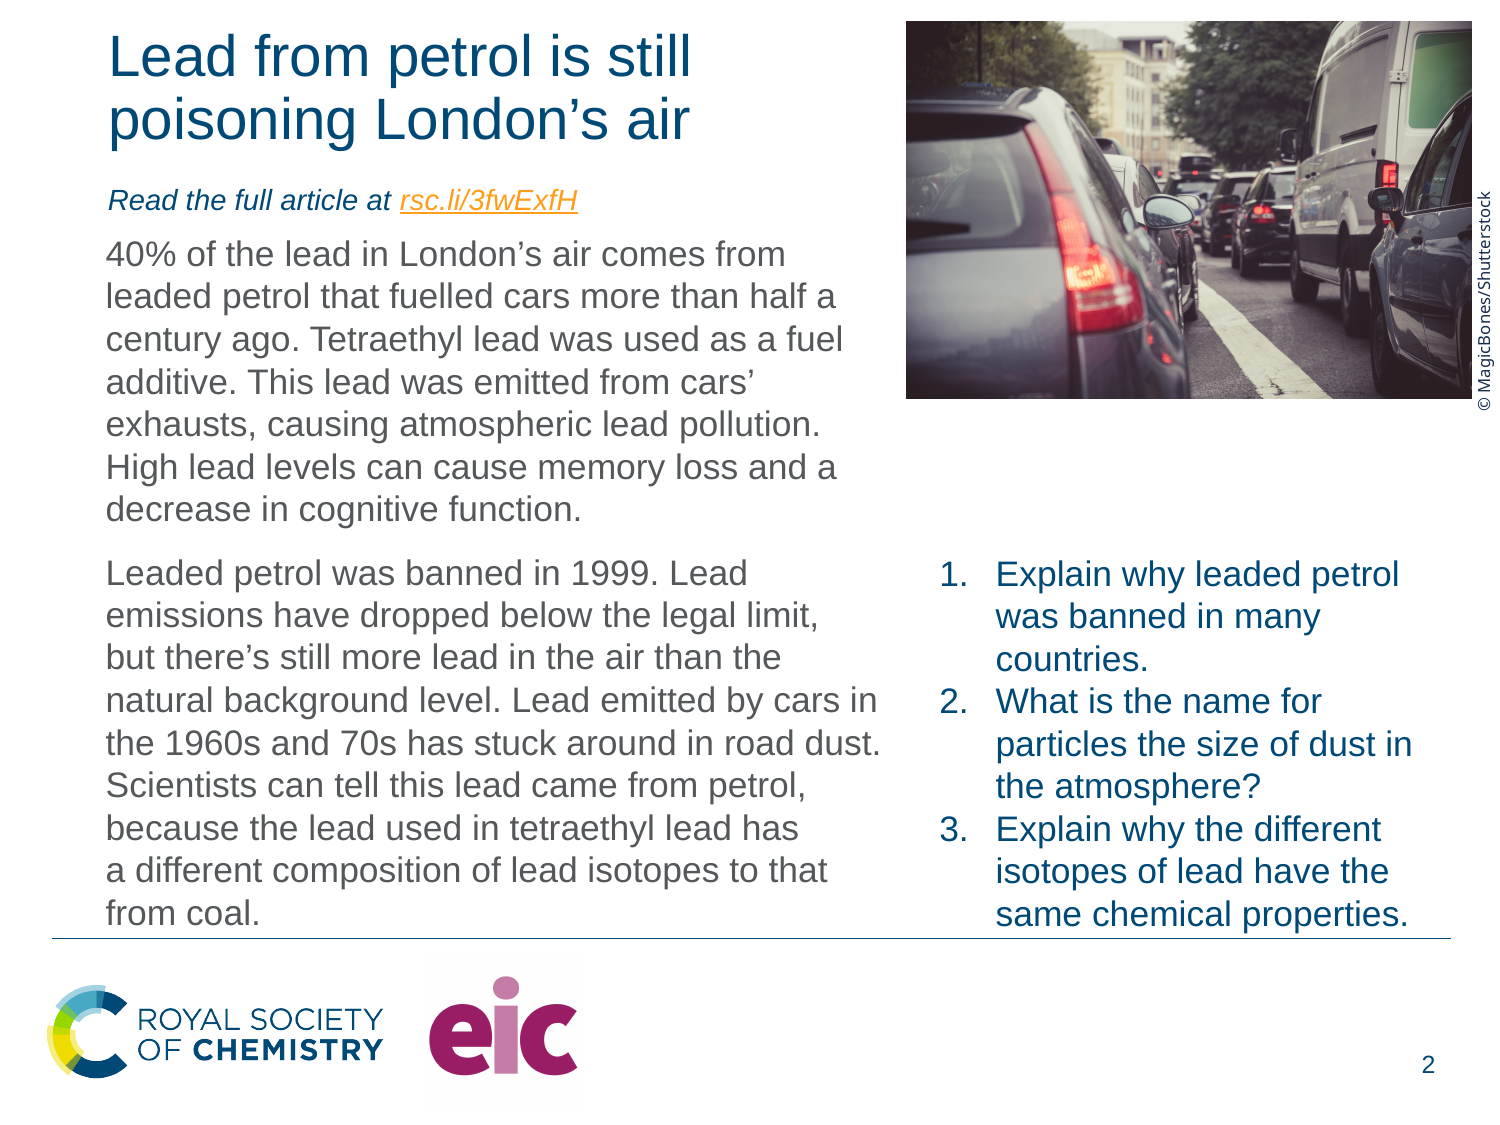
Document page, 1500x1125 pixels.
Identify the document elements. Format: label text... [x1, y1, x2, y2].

slide_number 2 [1113, 1033, 1451, 1094]
picture [0, 938, 583, 1125]
text_box © MagicBones/Shutterstock [1465, 176, 1500, 427]
text_box 40% of the lead in London’s air comes from leaded petrol that fuelled cars more than half a century ago. Tetraethyl lead was used as a fuel additive. This lead was emitted from cars’ exhausts, causing atmospheric lead pollution. High lead levels can cause memory loss and a decrease in cognitive function. Leaded petrol was banned in 1999. Lead emissions have dropped below the legal limit, but there’s still more lead in the air than the natural background level. Lead emitted by cars in the 1960s and 70s has stuck around in road dust. Scientists can tell this lead came from petrol, because the lead used in tetraethyl lead has a different composition of lead isotopes to that from coal. [90, 223, 907, 916]
picture [906, 21, 1472, 399]
text_box Explain why leaded petrol was banned in many countries. What is the name for particles the size of dust in the atmosphere? Explain why the different isotopes of lead have the same chemical properties. [924, 543, 1479, 941]
text_box Read the full article at rsc.li/3fwExfH [93, 173, 906, 223]
title Lead from petrol is still poisoning London’s air [93, 0, 899, 173]
